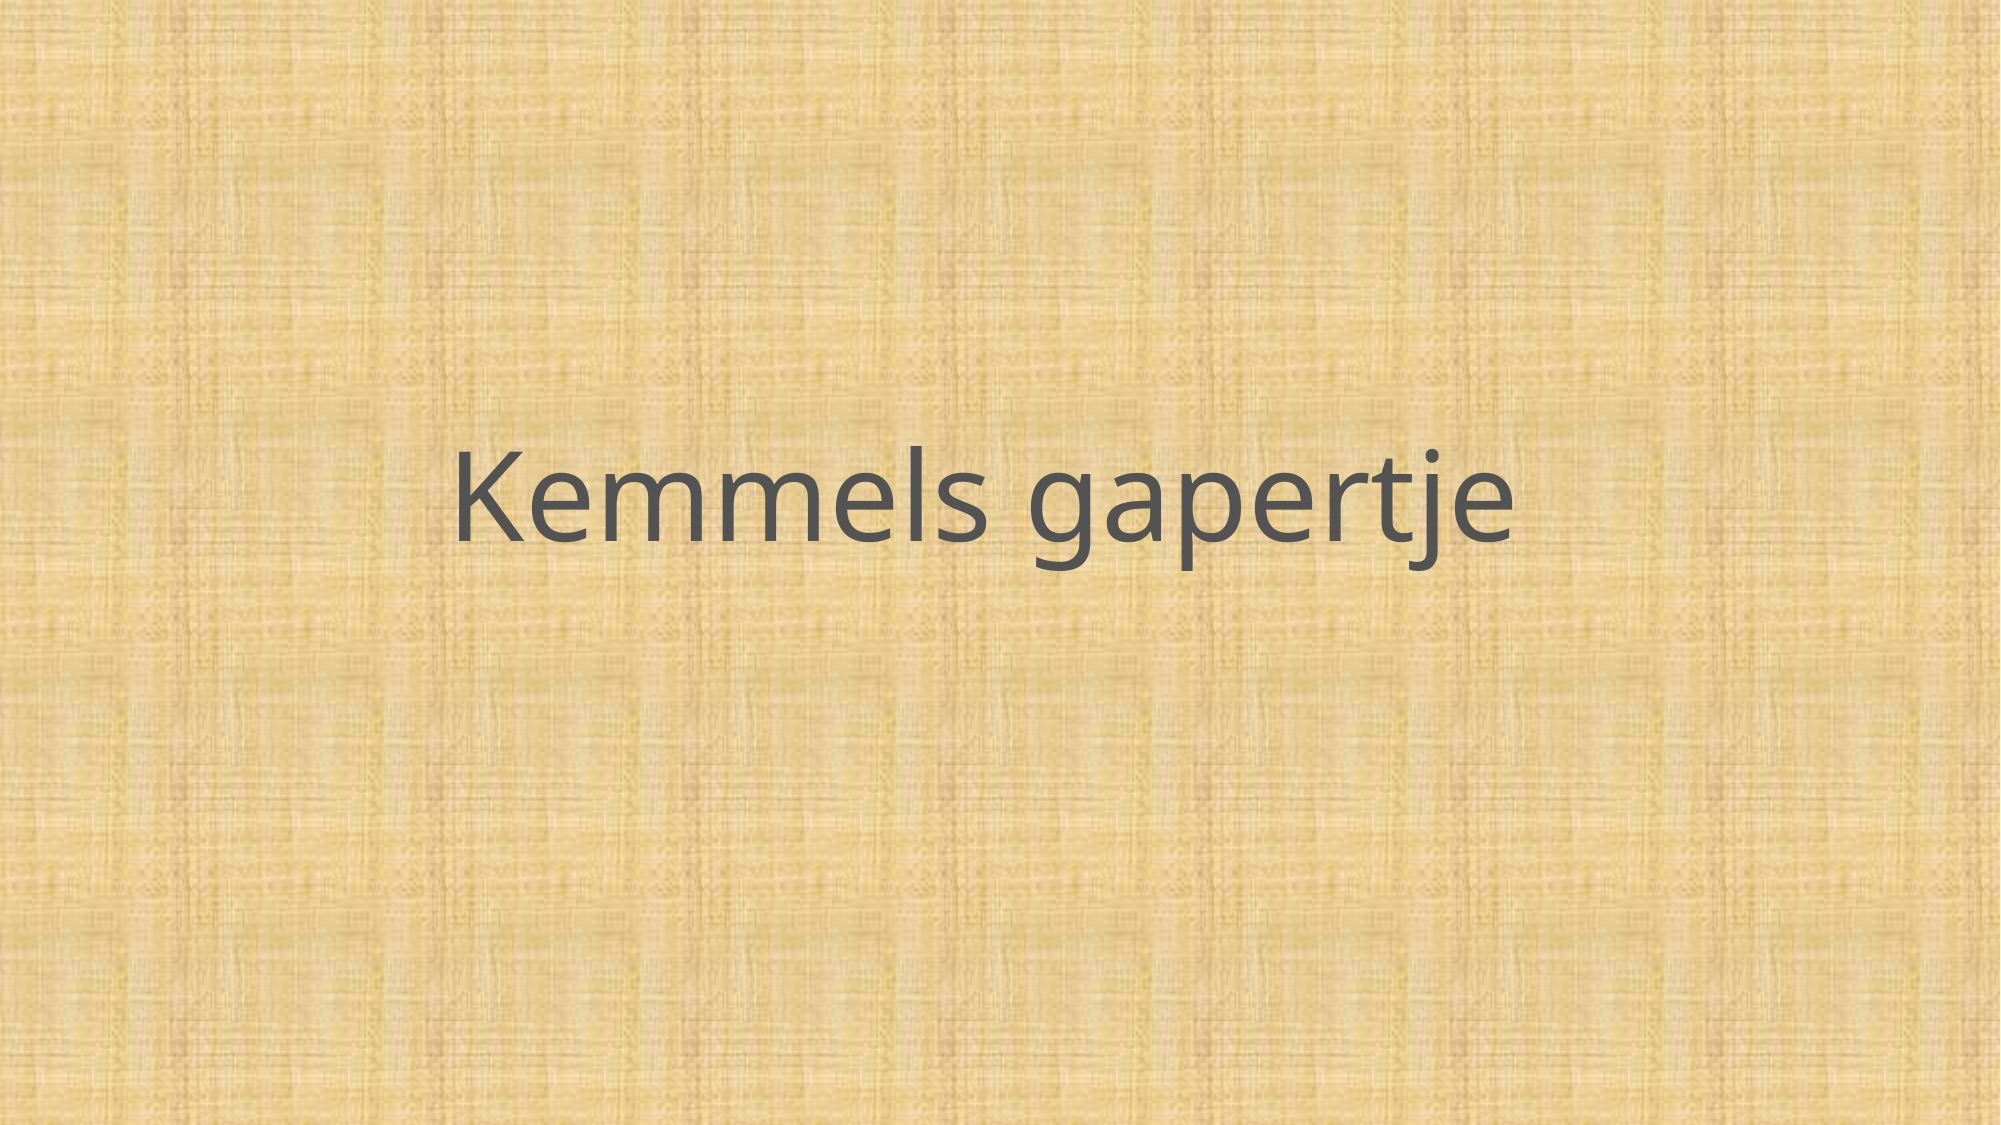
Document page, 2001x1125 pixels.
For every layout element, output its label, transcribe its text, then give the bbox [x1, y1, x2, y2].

picture [0, 0, 2001, 1125]
title Kemmels gapertje [249, 184, 1750, 576]
